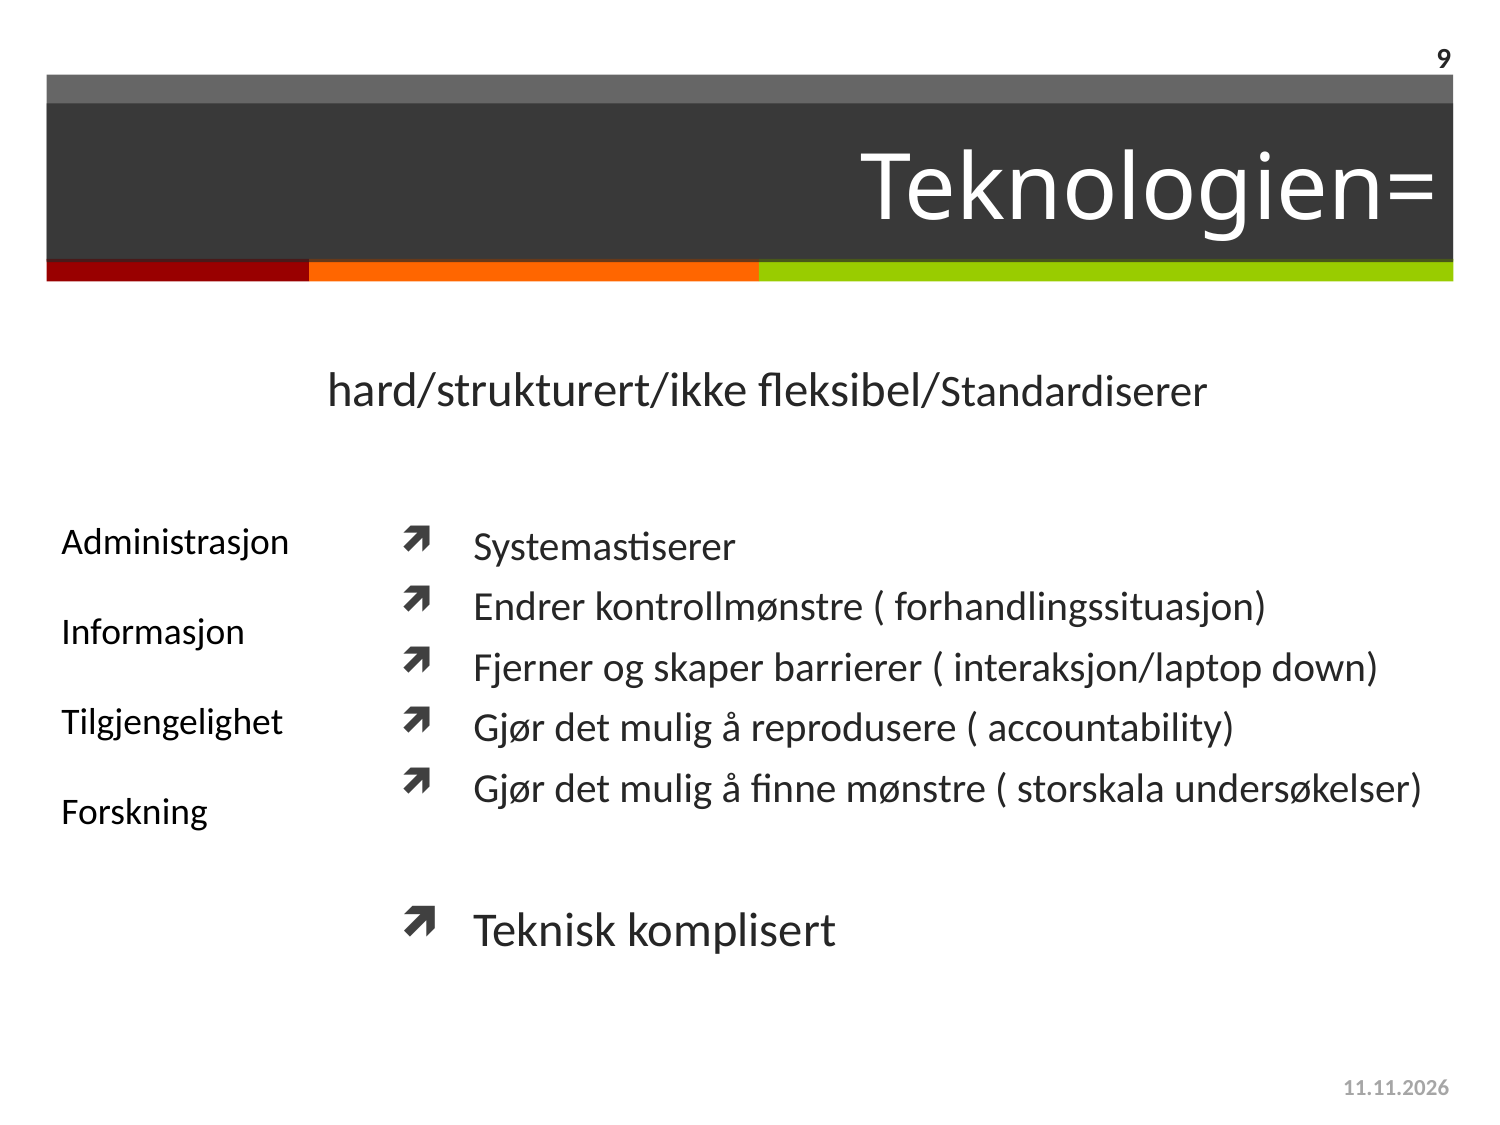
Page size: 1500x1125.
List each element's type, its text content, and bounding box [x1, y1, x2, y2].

text_box Administrasjon Informasjon Tilgjengelighet Forskning [46, 509, 313, 930]
list hard/strukturert/ikke fleksibel/Standardiserer Systemastiserer Endrer kontrollmønstre ( forhandlingssituasjon) Fjerner og skaper barrierer ( interaksjon/laptop down) Gjør det mulig å reprodusere ( accountability) Gjør det mulig å finne mønstre ( storskala undersøkelser) Teknisk komplisert [312, 350, 1454, 1005]
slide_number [1114, 1055, 1465, 1116]
title Teknologien= [46, 103, 1454, 263]
slide_number 9 [1362, 27, 1466, 87]
